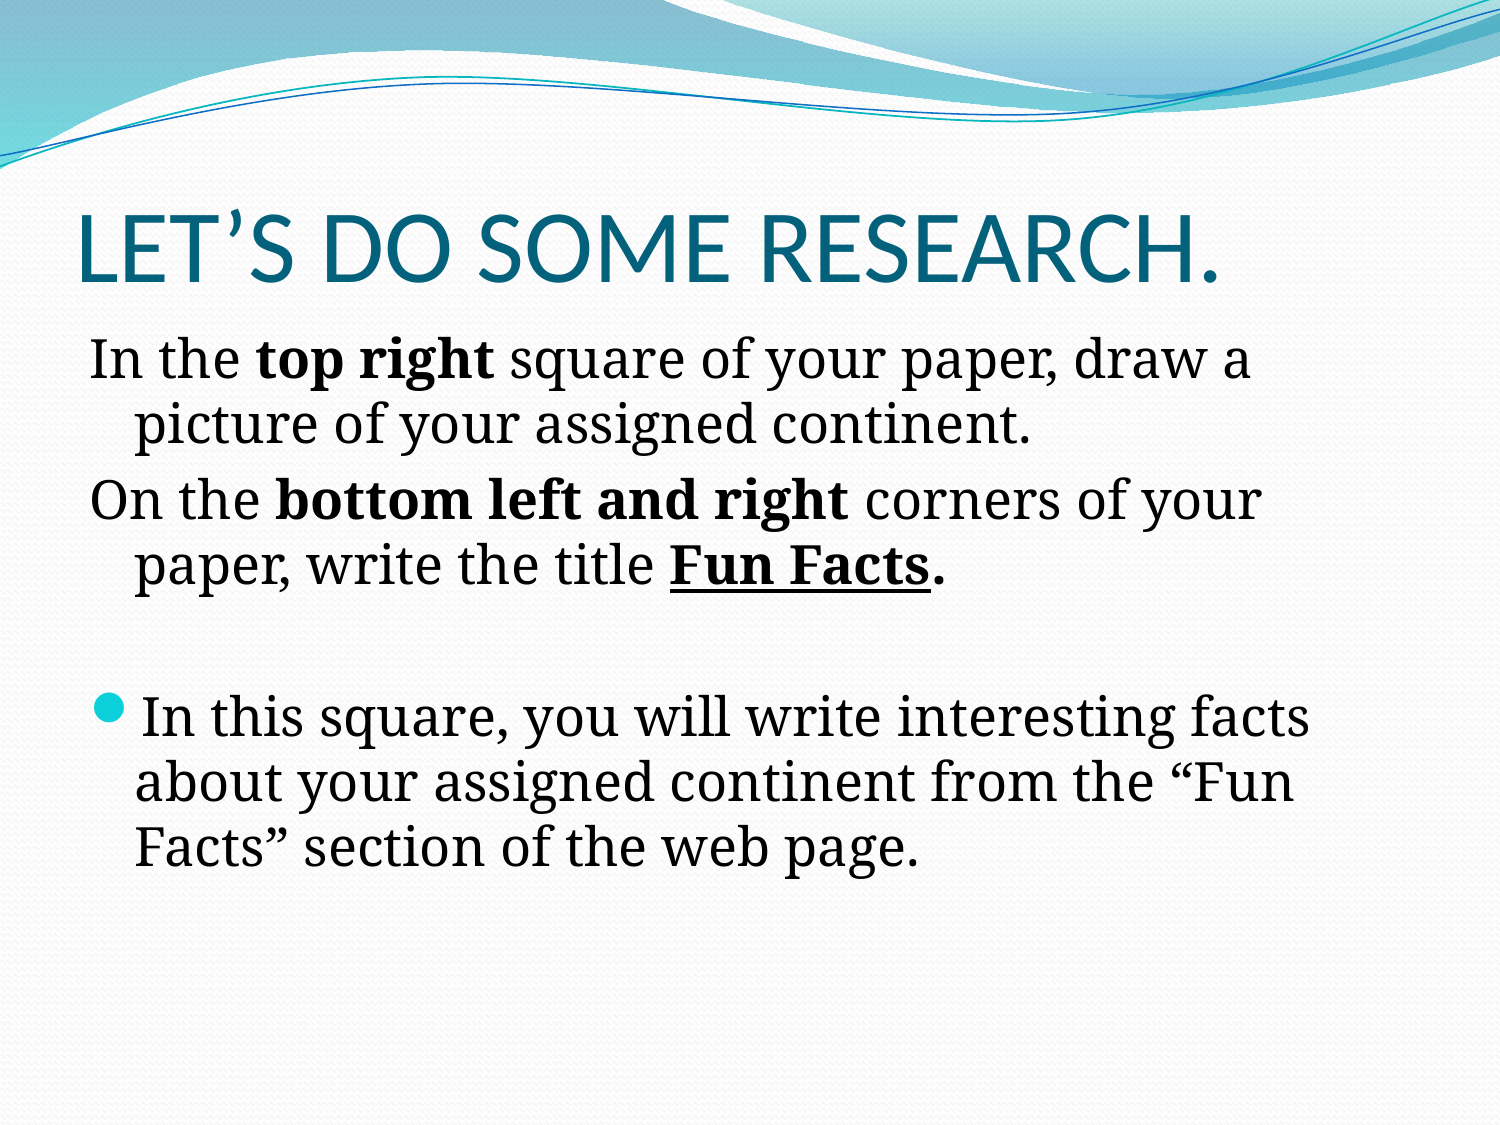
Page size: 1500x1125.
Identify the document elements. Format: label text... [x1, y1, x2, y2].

title LET’S DO SOME RESEARCH. [75, 115, 1425, 303]
list In the top right square of your paper, draw a picture of your assigned continent. On the bottom left and right corners of your paper, write the title Fun Facts. In this square, you will write interesting facts about your assigned continent from the “Fun Facts” section of the web page. [75, 317, 1425, 1038]
